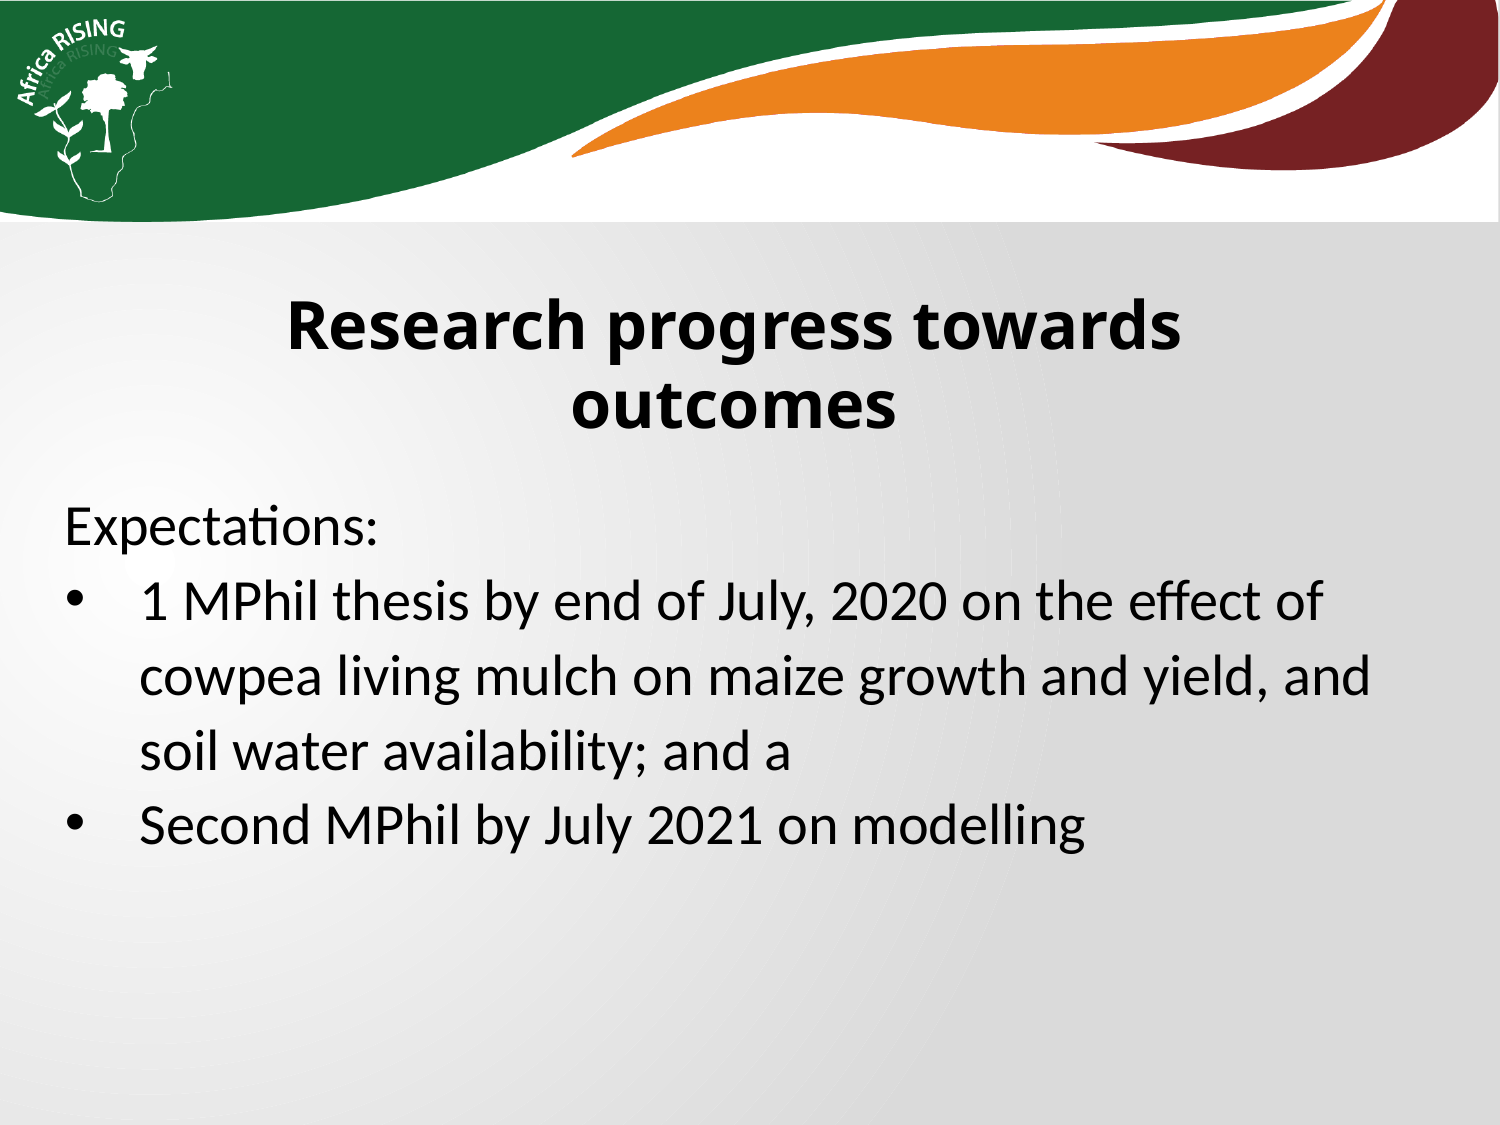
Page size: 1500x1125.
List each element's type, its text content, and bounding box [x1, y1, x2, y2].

list Research progress towards outcomes [87, 275, 1363, 413]
text_box Expectations: 1 MPhil thesis by end of July, 2020 on the effect of cowpea living mulch on maize growth and yield, and soil water availability; and a Second MPhil by July 2021 on modelling [50, 474, 1438, 864]
picture [0, 0, 1499, 222]
